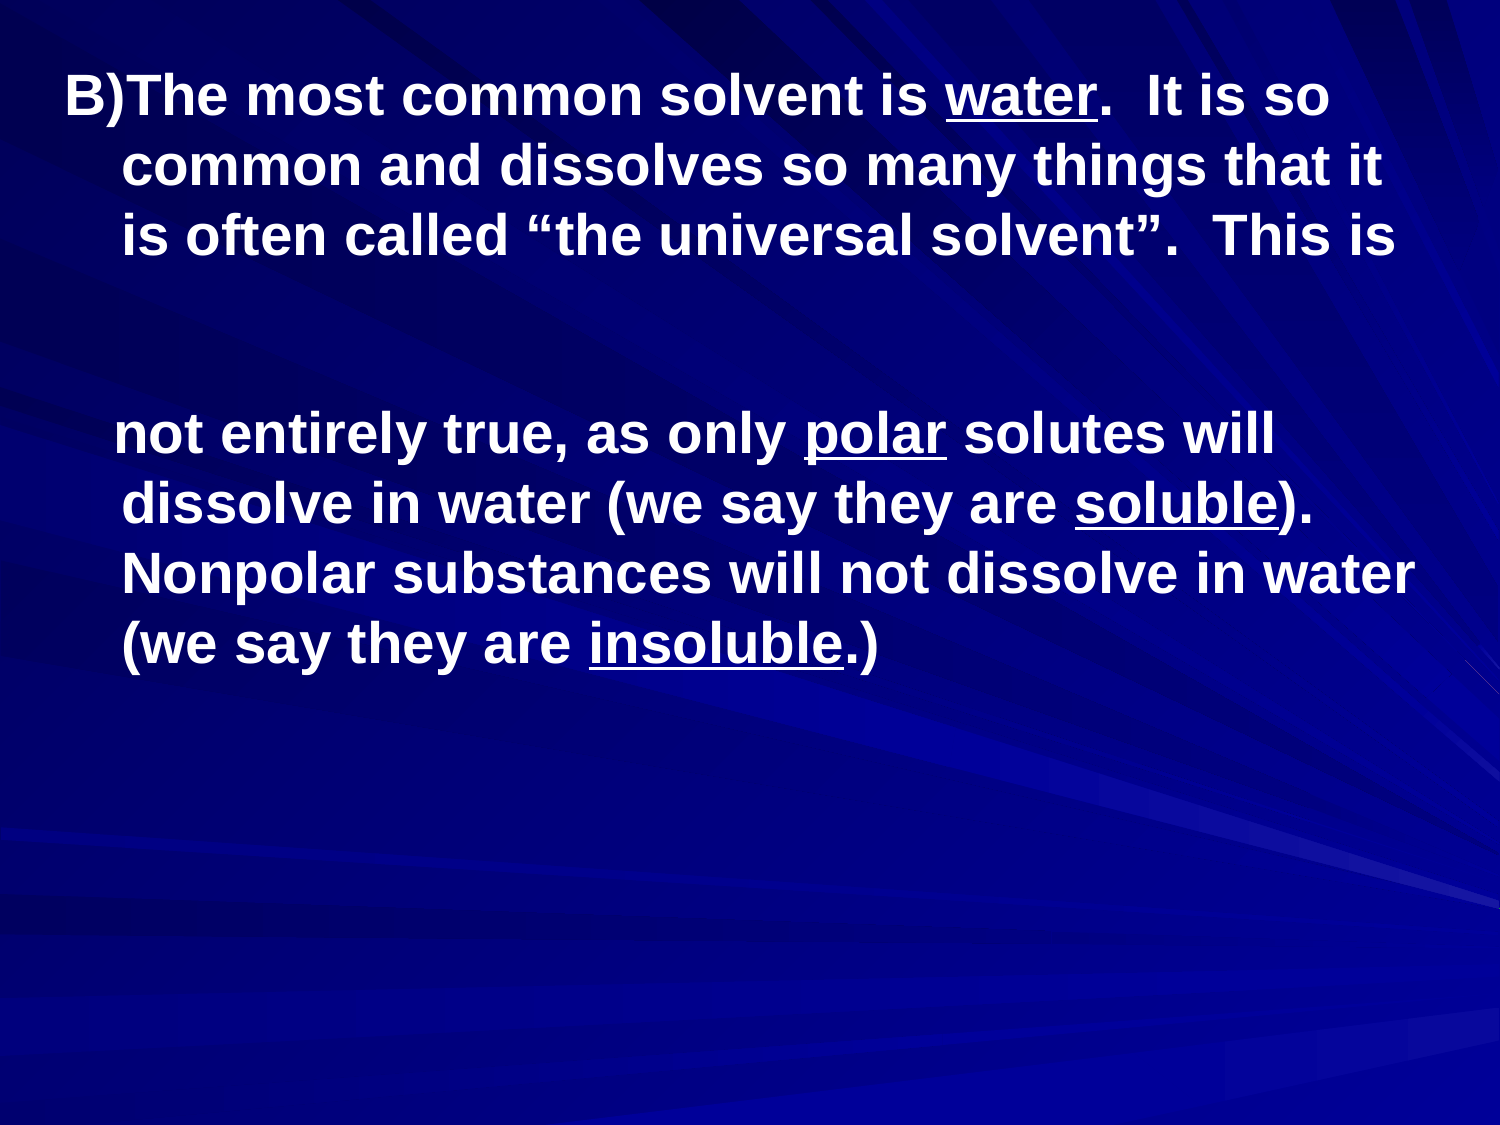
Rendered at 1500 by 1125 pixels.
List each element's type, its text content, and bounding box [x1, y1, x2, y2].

text_box The most common solvent is water. It is so common and dissolves so many things that it is often called “the universal solvent”. This is not entirely true, as only polar solutes will dissolve in water (we say they are soluble). Nonpolar substances will not dissolve in water (we say they are insoluble.) [49, 49, 1463, 683]
